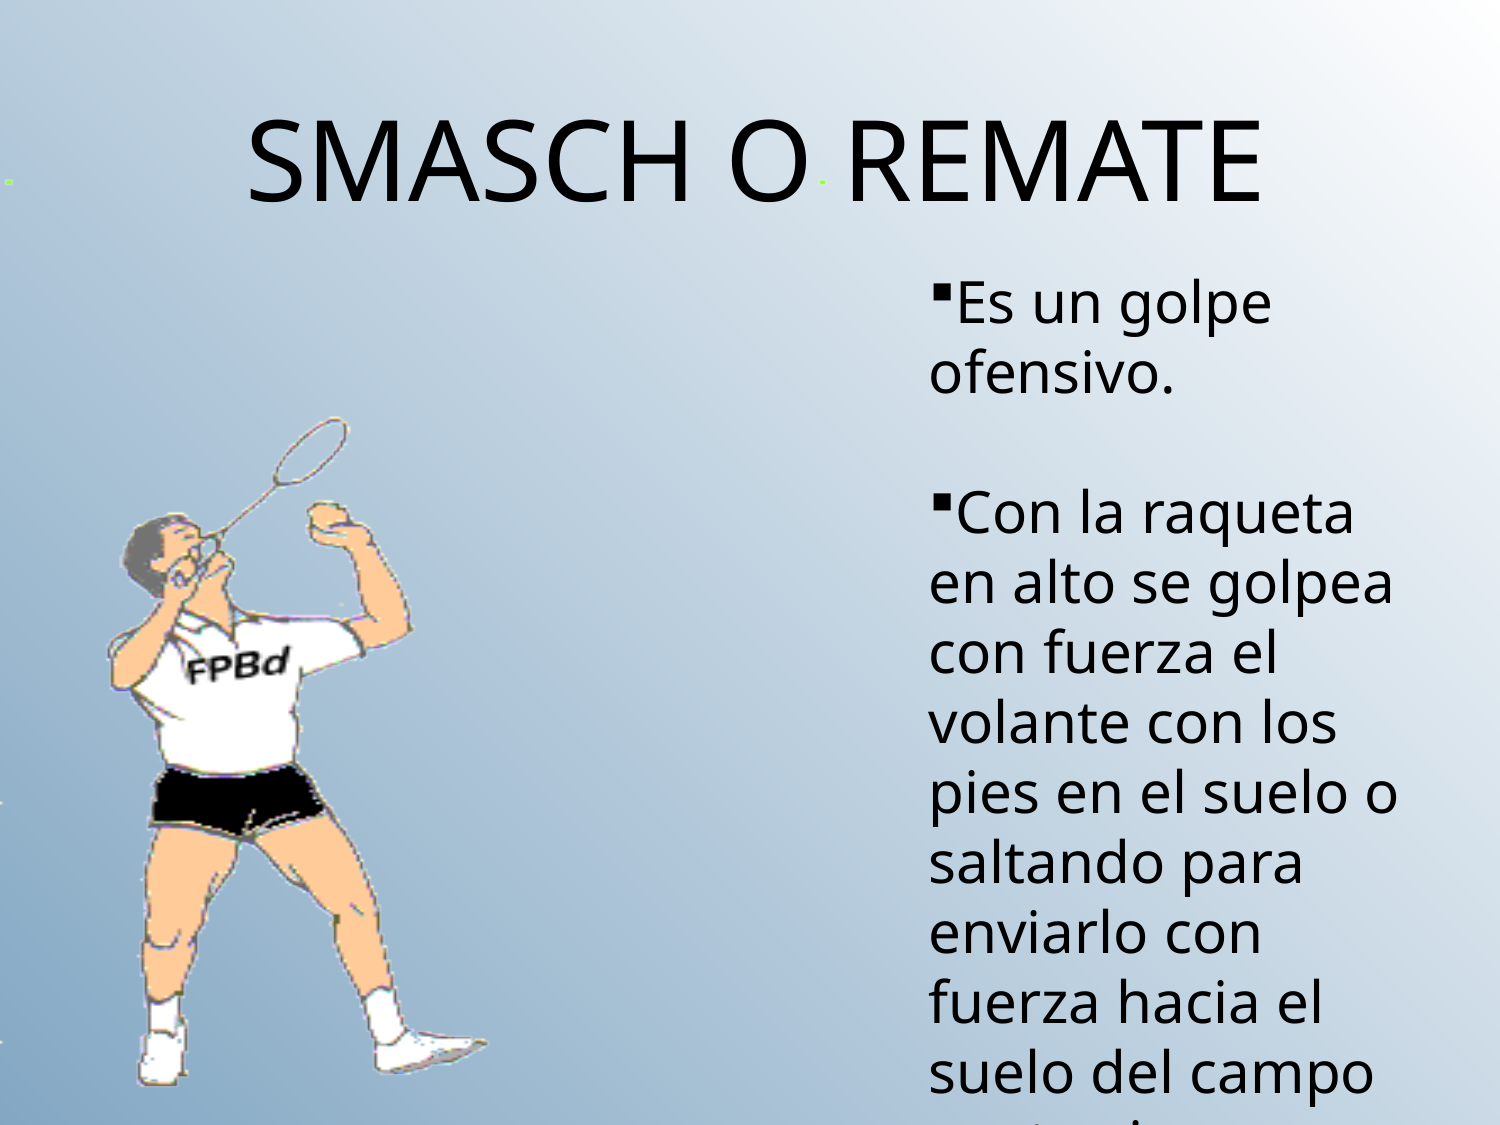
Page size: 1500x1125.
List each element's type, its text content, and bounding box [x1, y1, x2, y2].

text_box Es un golpe ofensivo. Con la raqueta en alto se golpea con fuerza el volante con los pies en el suelo o saltando para enviarlo con fuerza hacia el suelo del campo contrario. [913, 257, 1442, 1125]
text_box SMASCH O REMATE [128, 81, 1383, 232]
picture [0, 159, 844, 1092]
